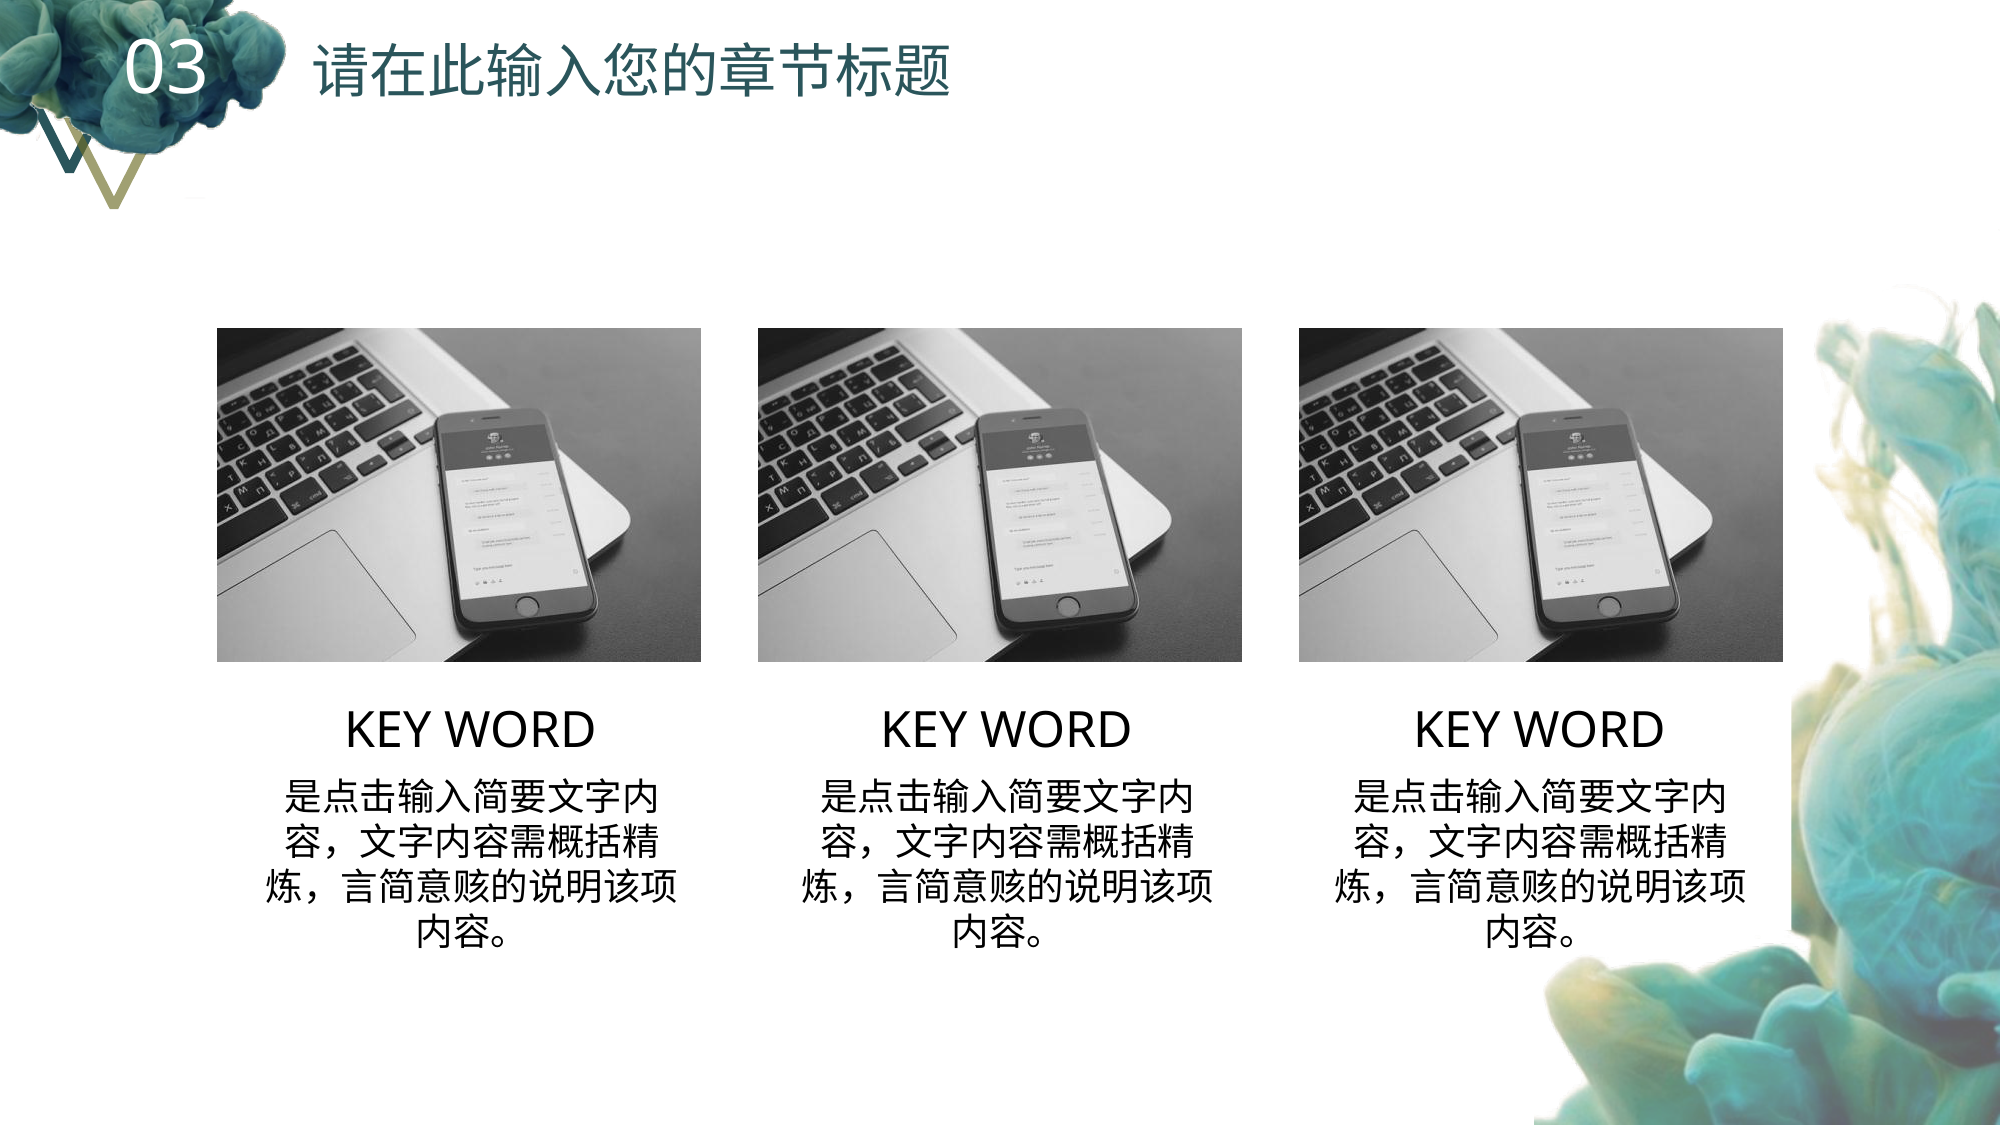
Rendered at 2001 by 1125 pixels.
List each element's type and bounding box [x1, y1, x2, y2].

text_box [0, 0, 1094, 207]
text_box [234, 690, 710, 918]
text_box [208, 316, 1792, 931]
picture [758, 328, 1242, 662]
picture [1299, 328, 1783, 662]
picture [217, 328, 701, 662]
text_box [1302, 690, 1779, 918]
text_box [770, 690, 1246, 918]
picture [1534, 229, 2000, 1125]
